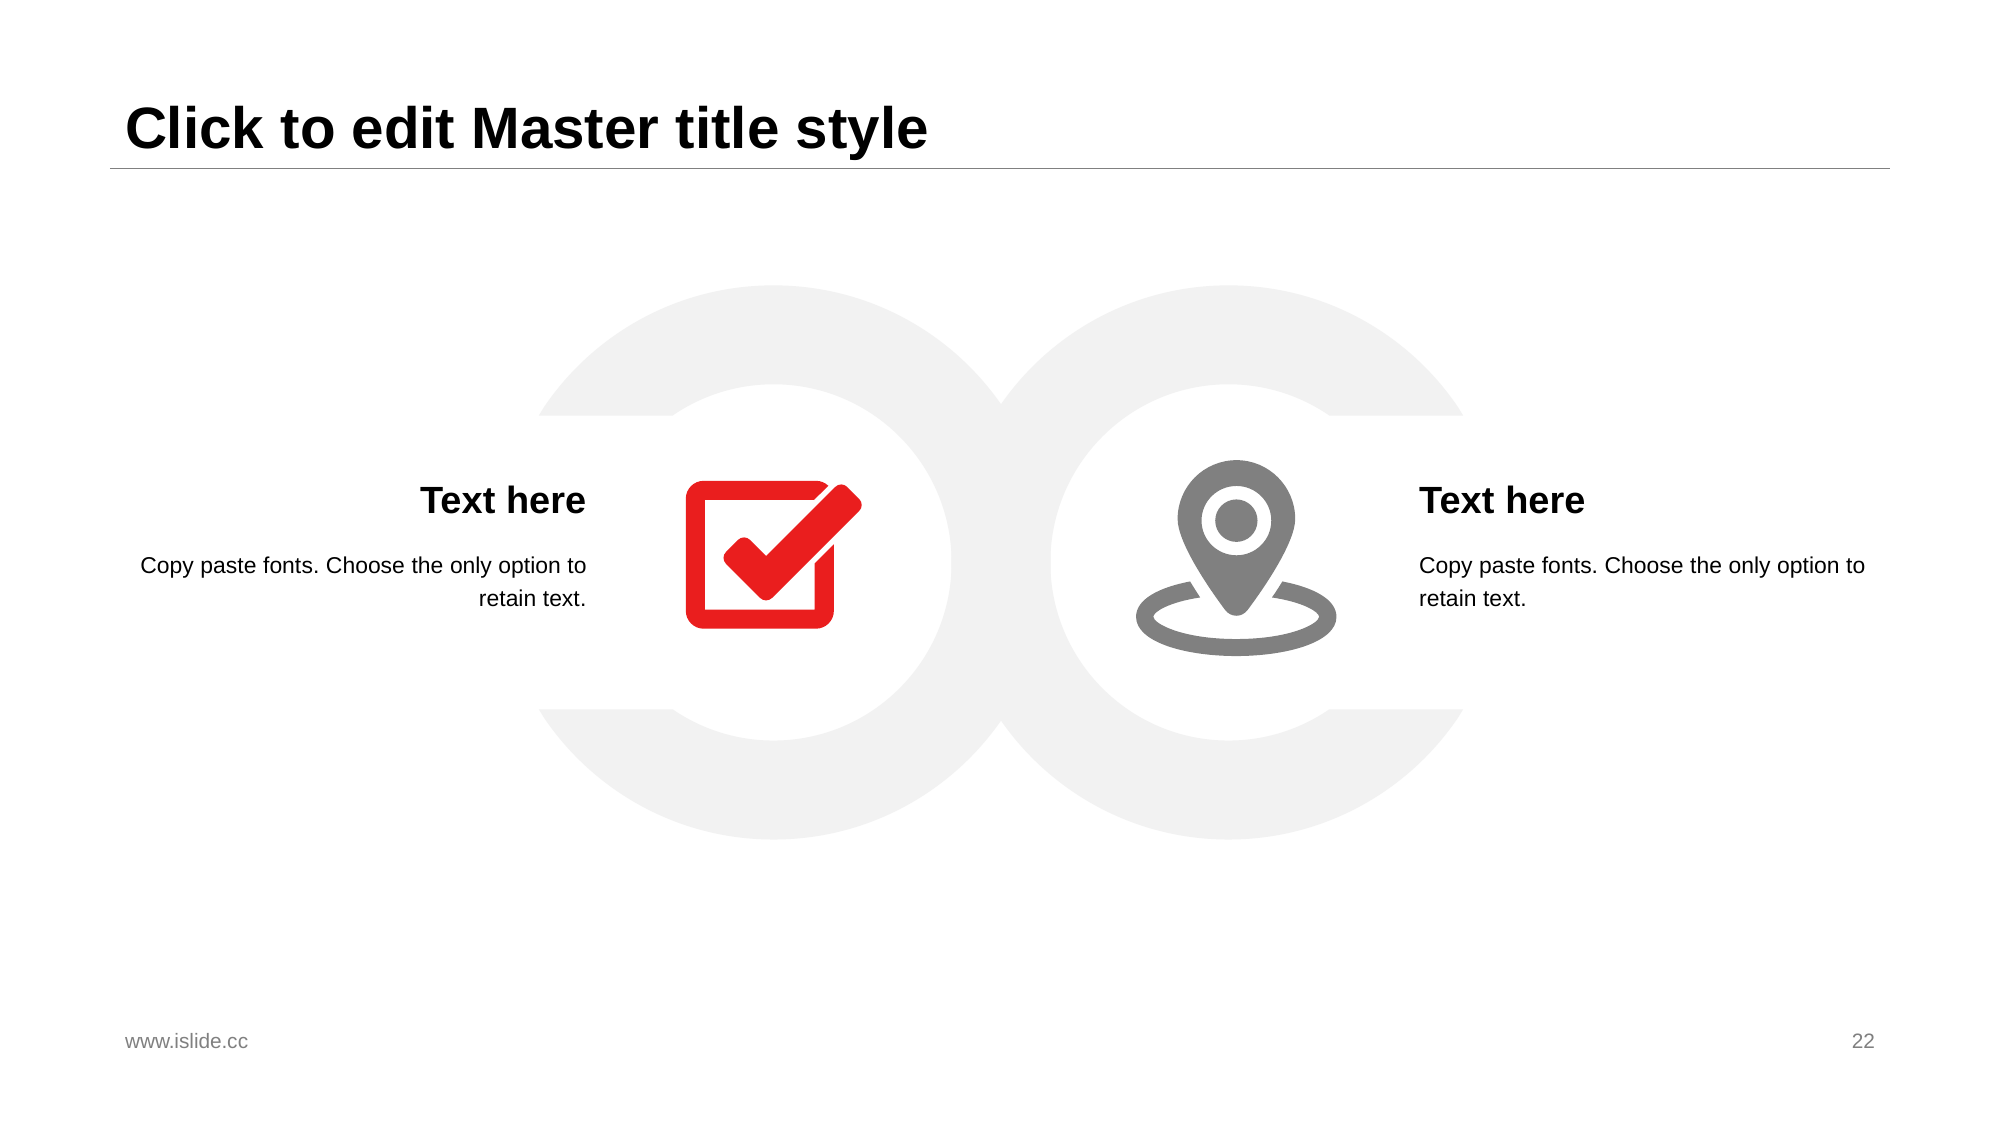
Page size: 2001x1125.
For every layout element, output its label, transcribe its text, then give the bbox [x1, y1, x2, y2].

title Click to edit Master title style [109, 0, 1890, 169]
footer www.islide.cc [109, 1023, 790, 1058]
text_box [109, 285, 1891, 840]
slide_number 22 [1412, 1023, 1890, 1058]
